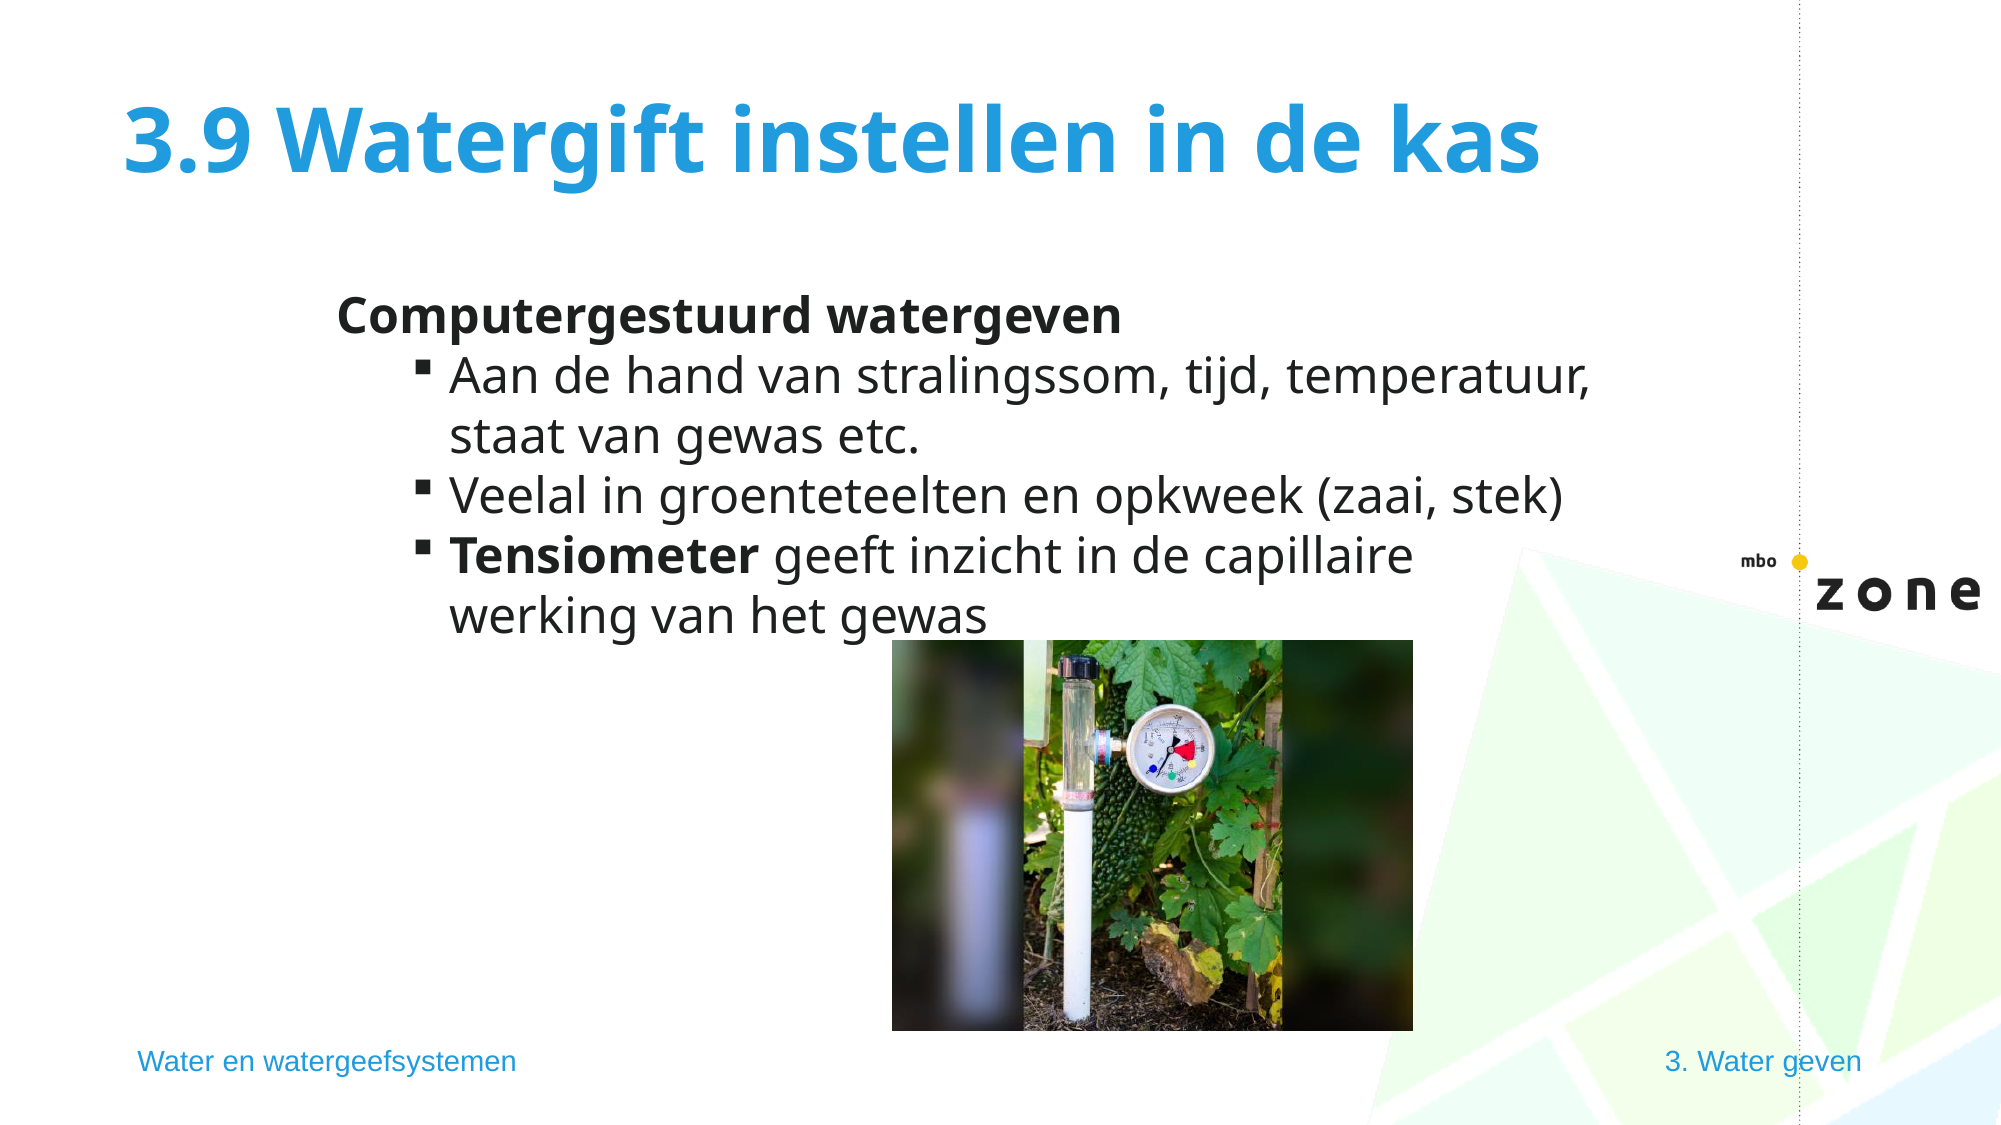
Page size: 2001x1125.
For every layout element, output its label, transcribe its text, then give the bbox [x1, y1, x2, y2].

list Computergestuurd watergeven Aan de hand van stralingssom, tijd, temperatuur, staat van gewas etc. Veelal in groenteteelten en opkweek (zaai, stek) Tensiometer geeft inzicht in de capillaire werking van het gewas [336, 283, 1607, 998]
picture [1596, 0, 2001, 1125]
title 3.9 Watergift instellen in de kas [124, 94, 1607, 272]
picture [892, 640, 1413, 1031]
list Water en watergeefsystemen [137, 1042, 639, 1103]
list 3. Water geven [1412, 1042, 1863, 1103]
